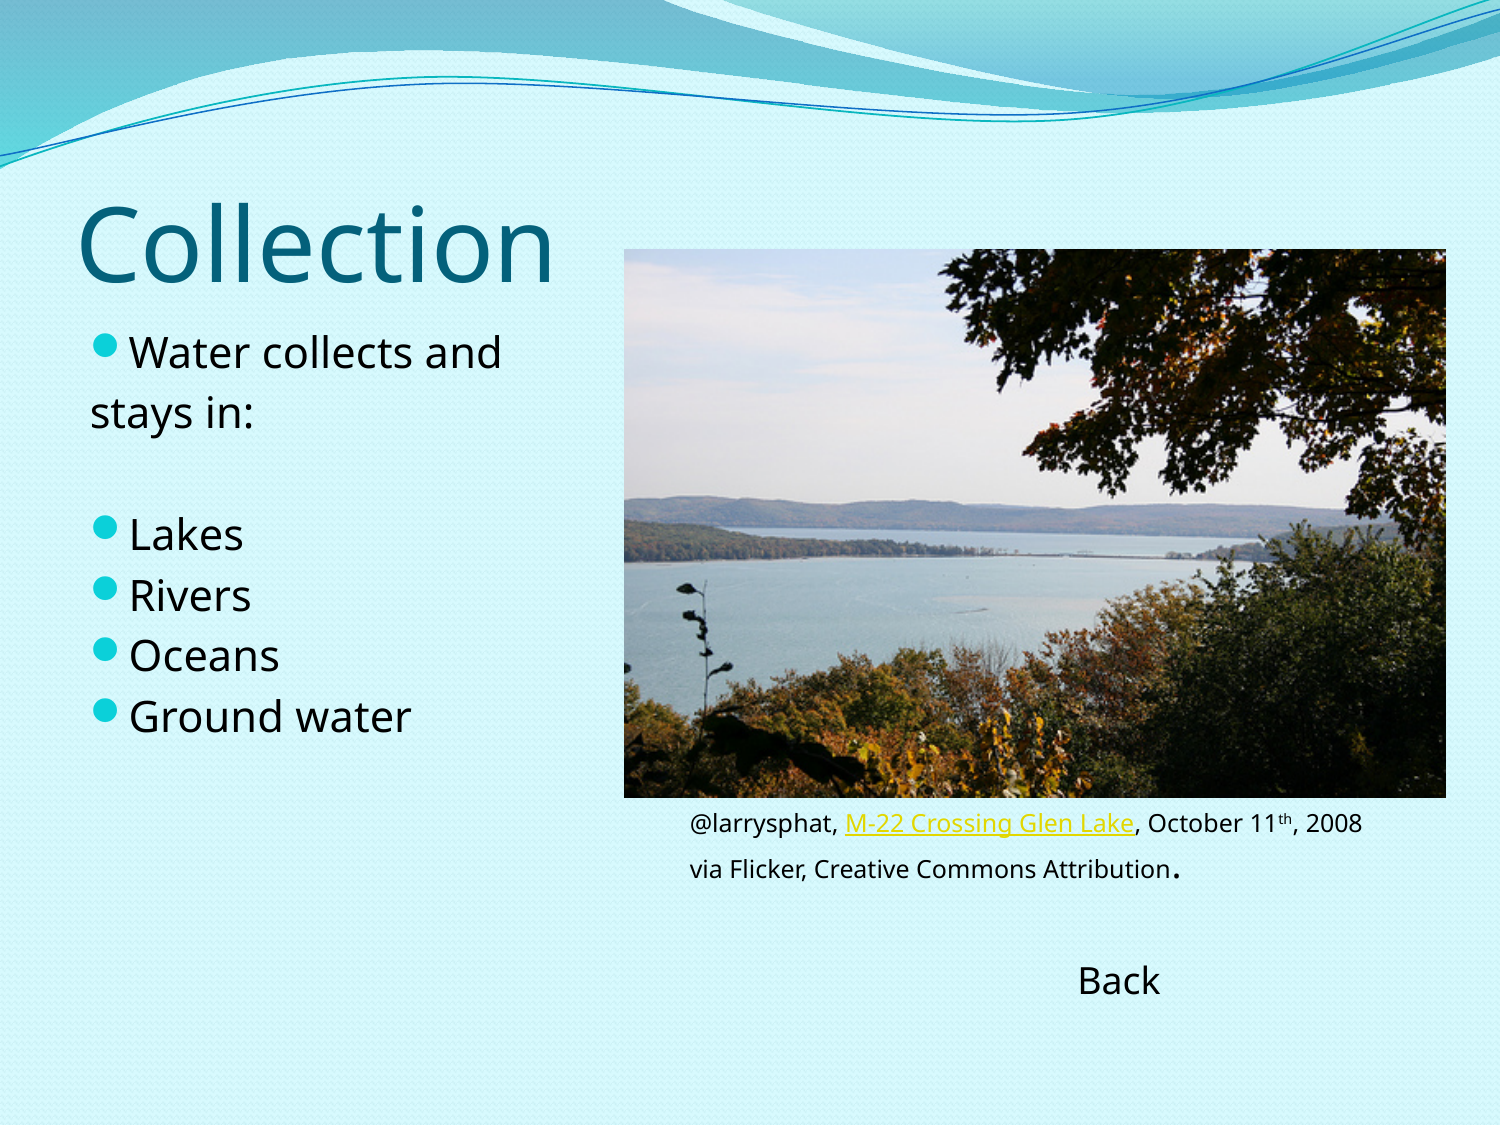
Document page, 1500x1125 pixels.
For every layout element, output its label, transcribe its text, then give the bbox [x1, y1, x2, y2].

title Collection [75, 115, 1425, 303]
text_box Back [1062, 949, 1463, 1016]
picture [624, 249, 1446, 799]
text_box @larrysphat, M-22 Crossing Glen Lake, October 11th, 2008 via Flicker, Creative Commons Attribution. [675, 807, 1400, 894]
list Water collects and stays in: Lakes Rivers Oceans Ground water [75, 317, 1425, 1038]
